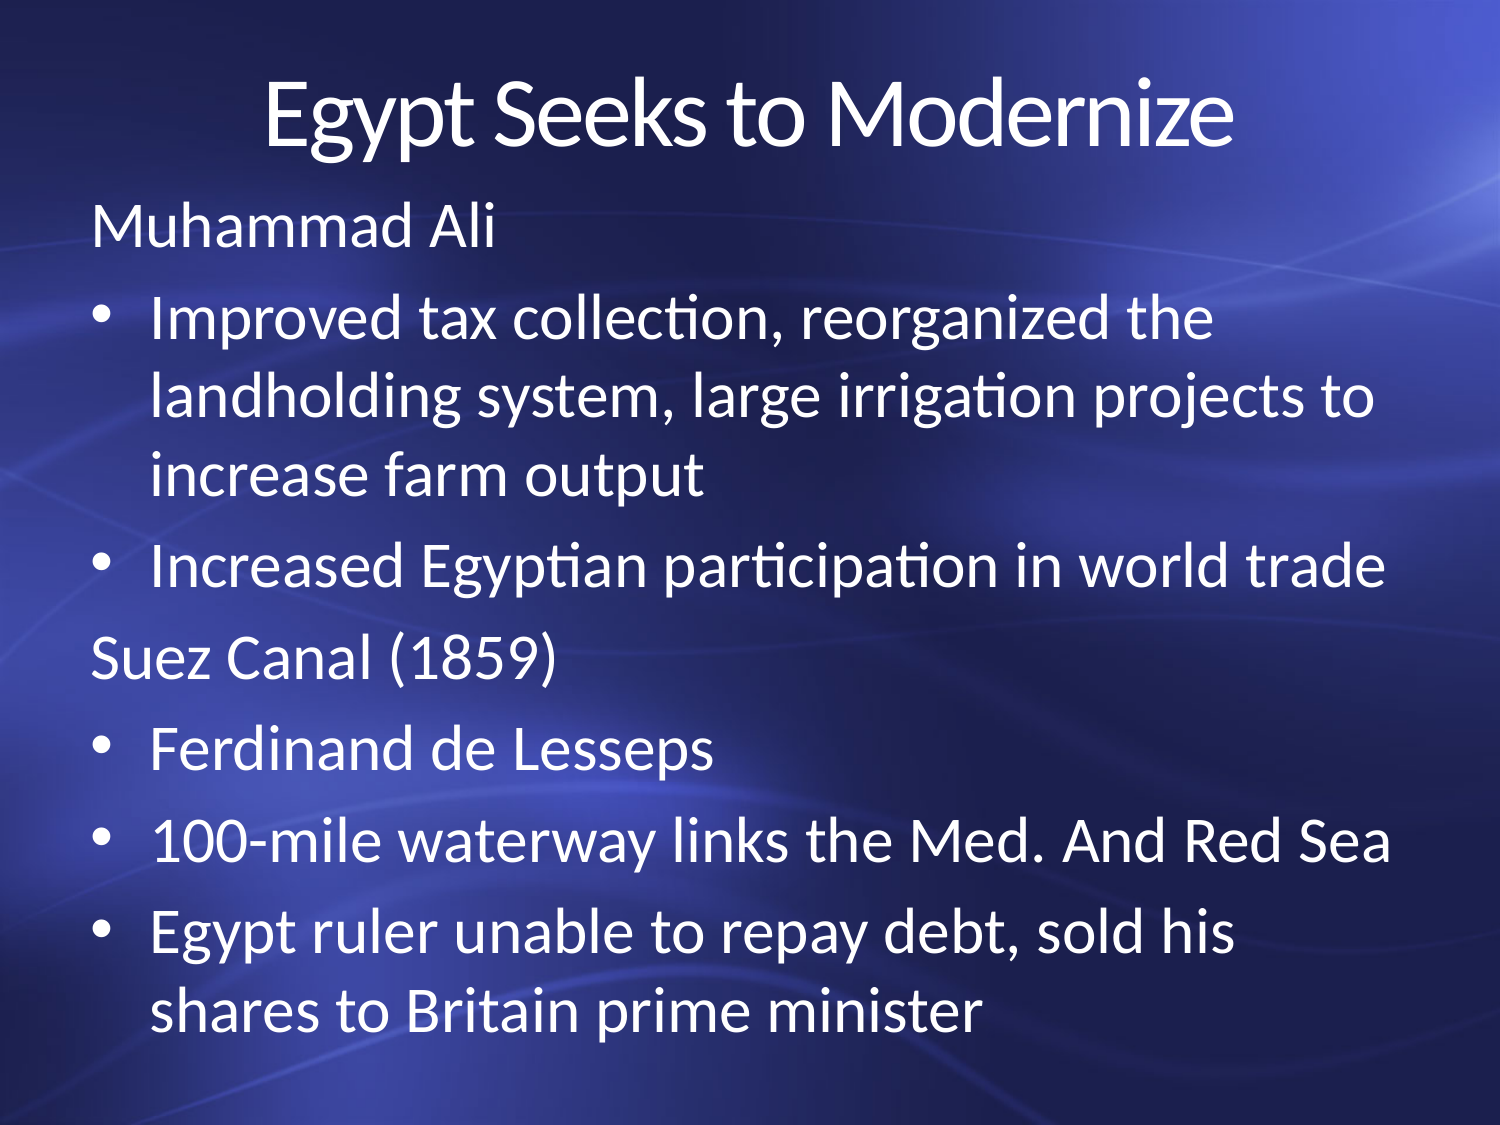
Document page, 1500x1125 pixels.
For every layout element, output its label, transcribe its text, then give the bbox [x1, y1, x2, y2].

list Muhammad Ali Improved tax collection, reorganized the landholding system, large irrigation projects to increase farm output Increased Egyptian participation in world trade Suez Canal (1859) Ferdinand de Lesseps 100-mile waterway links the Med. And Red Sea Egypt ruler unable to repay debt, sold his shares to Britain prime minister [75, 174, 1425, 1100]
title Egypt Seeks to Modernize [75, 24, 1425, 174]
picture [0, 0, 1500, 1125]
